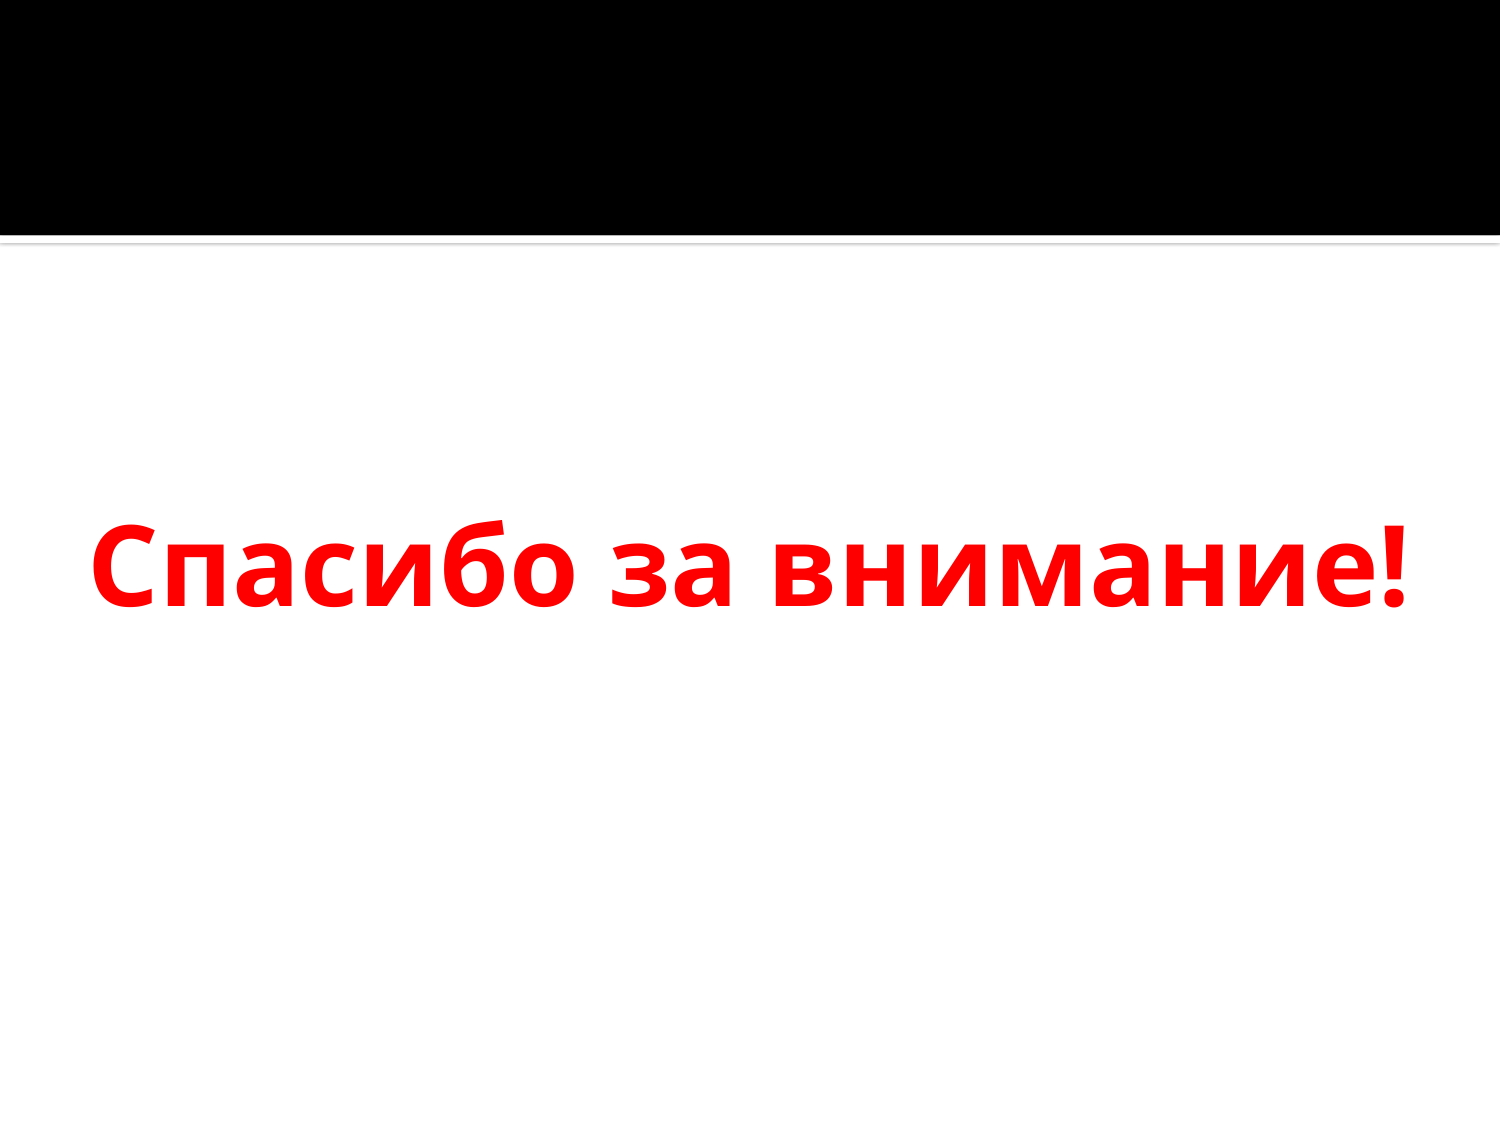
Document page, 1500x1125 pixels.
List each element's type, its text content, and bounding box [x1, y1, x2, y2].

text_box Спасибо за внимание! [72, 486, 1428, 637]
